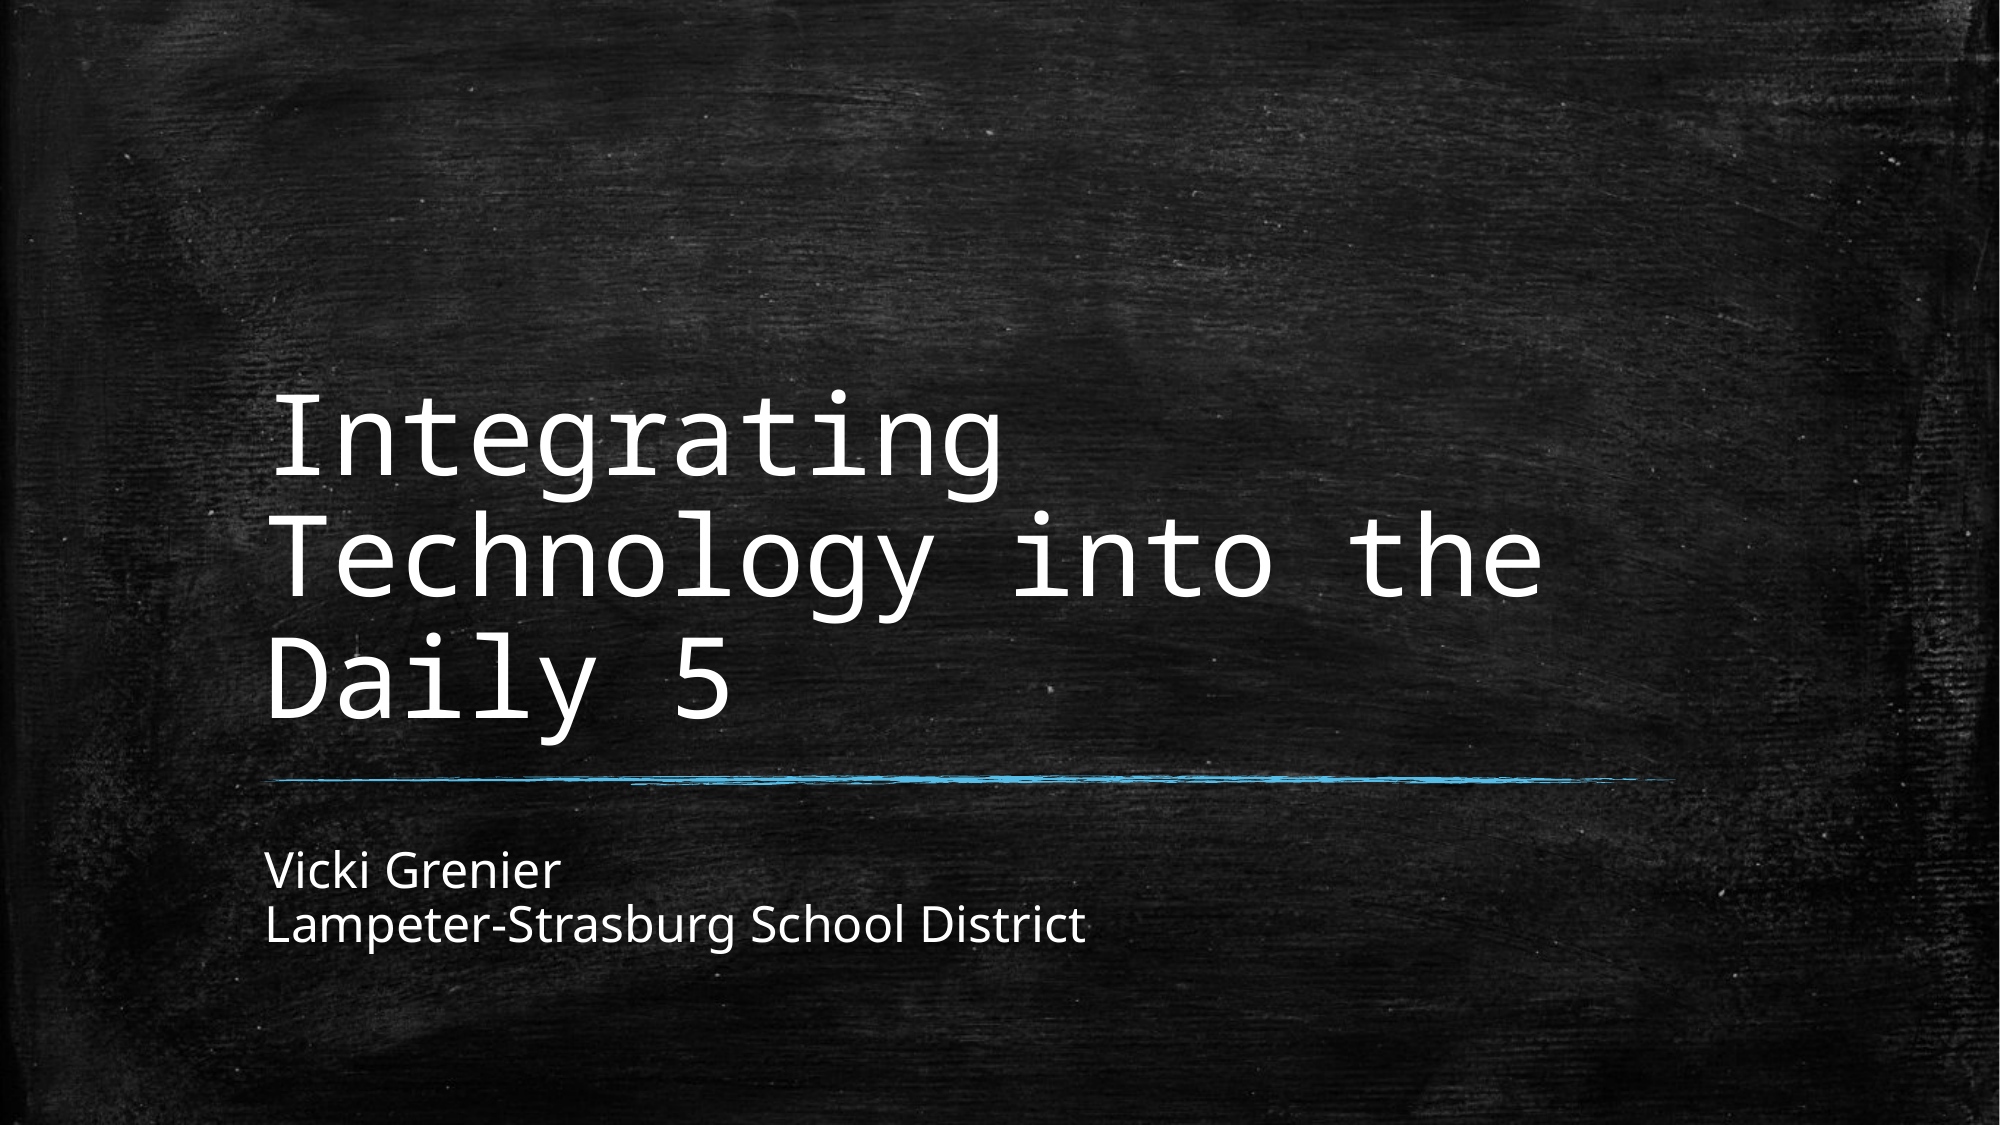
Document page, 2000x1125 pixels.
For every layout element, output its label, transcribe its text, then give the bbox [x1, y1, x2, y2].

subtitle Vicki Grenier Lampeter-Strasburg School District [249, 837, 1750, 1013]
title Integrating Technology into the Daily 5 [249, 312, 1750, 750]
